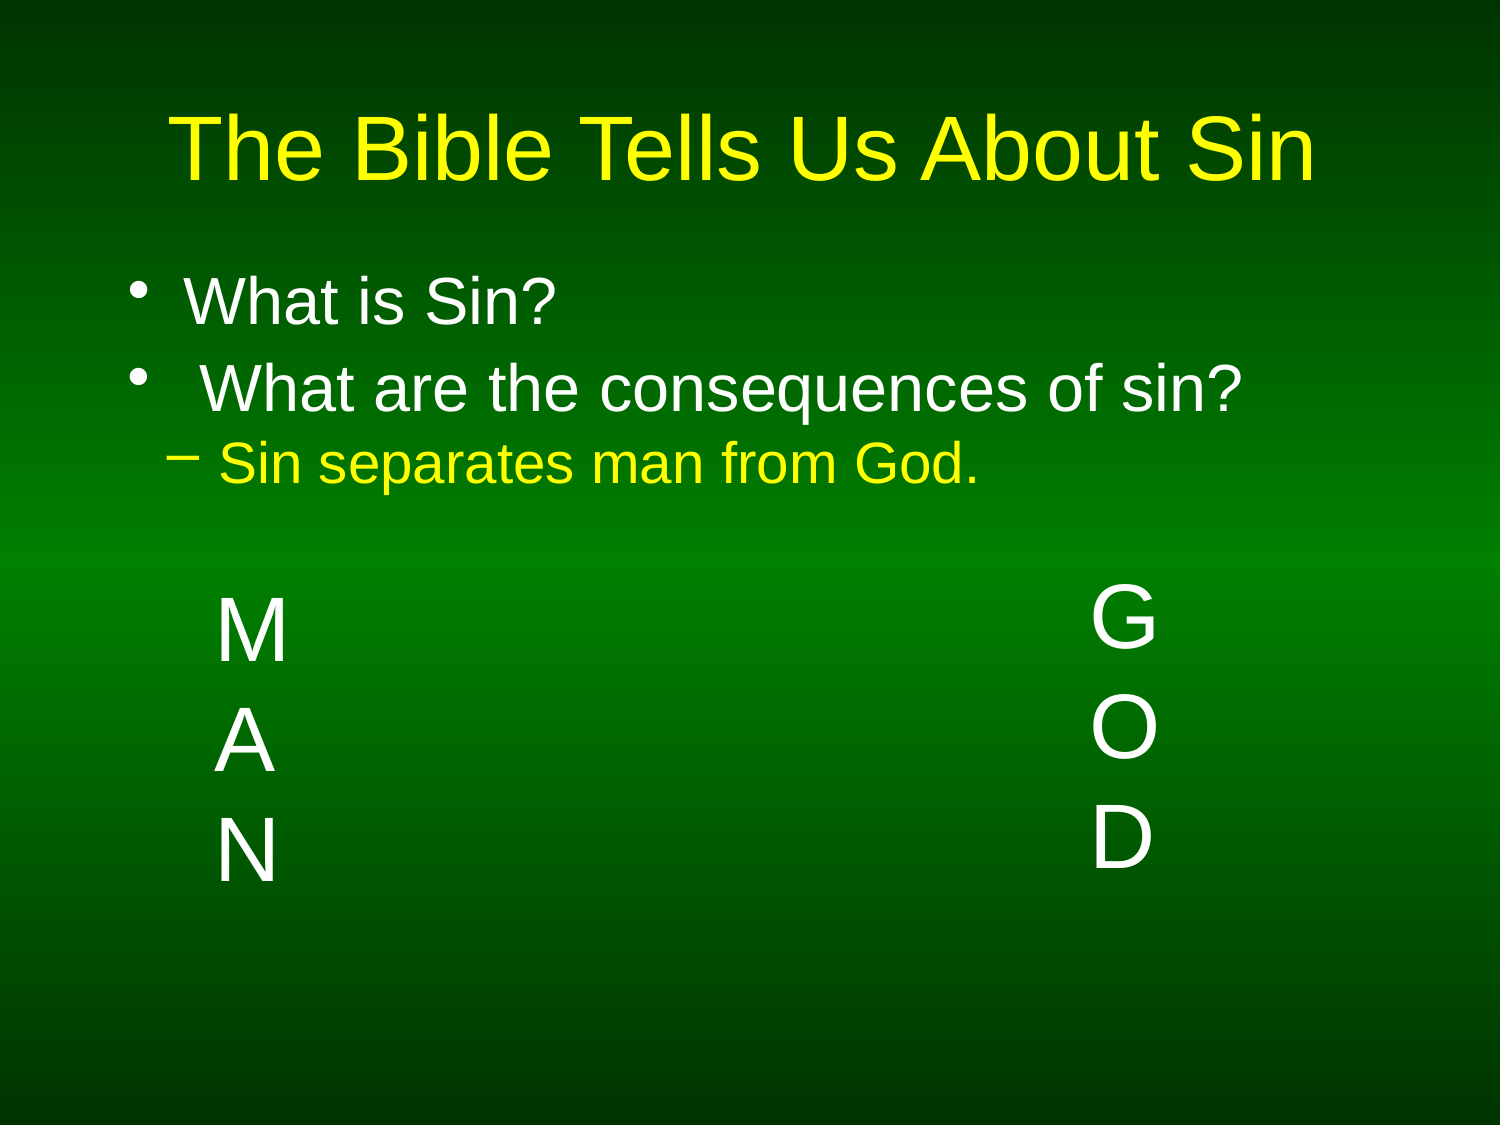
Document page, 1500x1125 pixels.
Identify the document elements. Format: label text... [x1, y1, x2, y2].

text_box What are the consequences of sin? Sin separates man from God. [112, 337, 1413, 563]
list What is Sin? [112, 249, 1450, 338]
text_box M A N [200, 563, 322, 908]
title The Bible Tells Us About Sin [50, 50, 1438, 238]
text_box G O D [1074, 563, 1197, 895]
